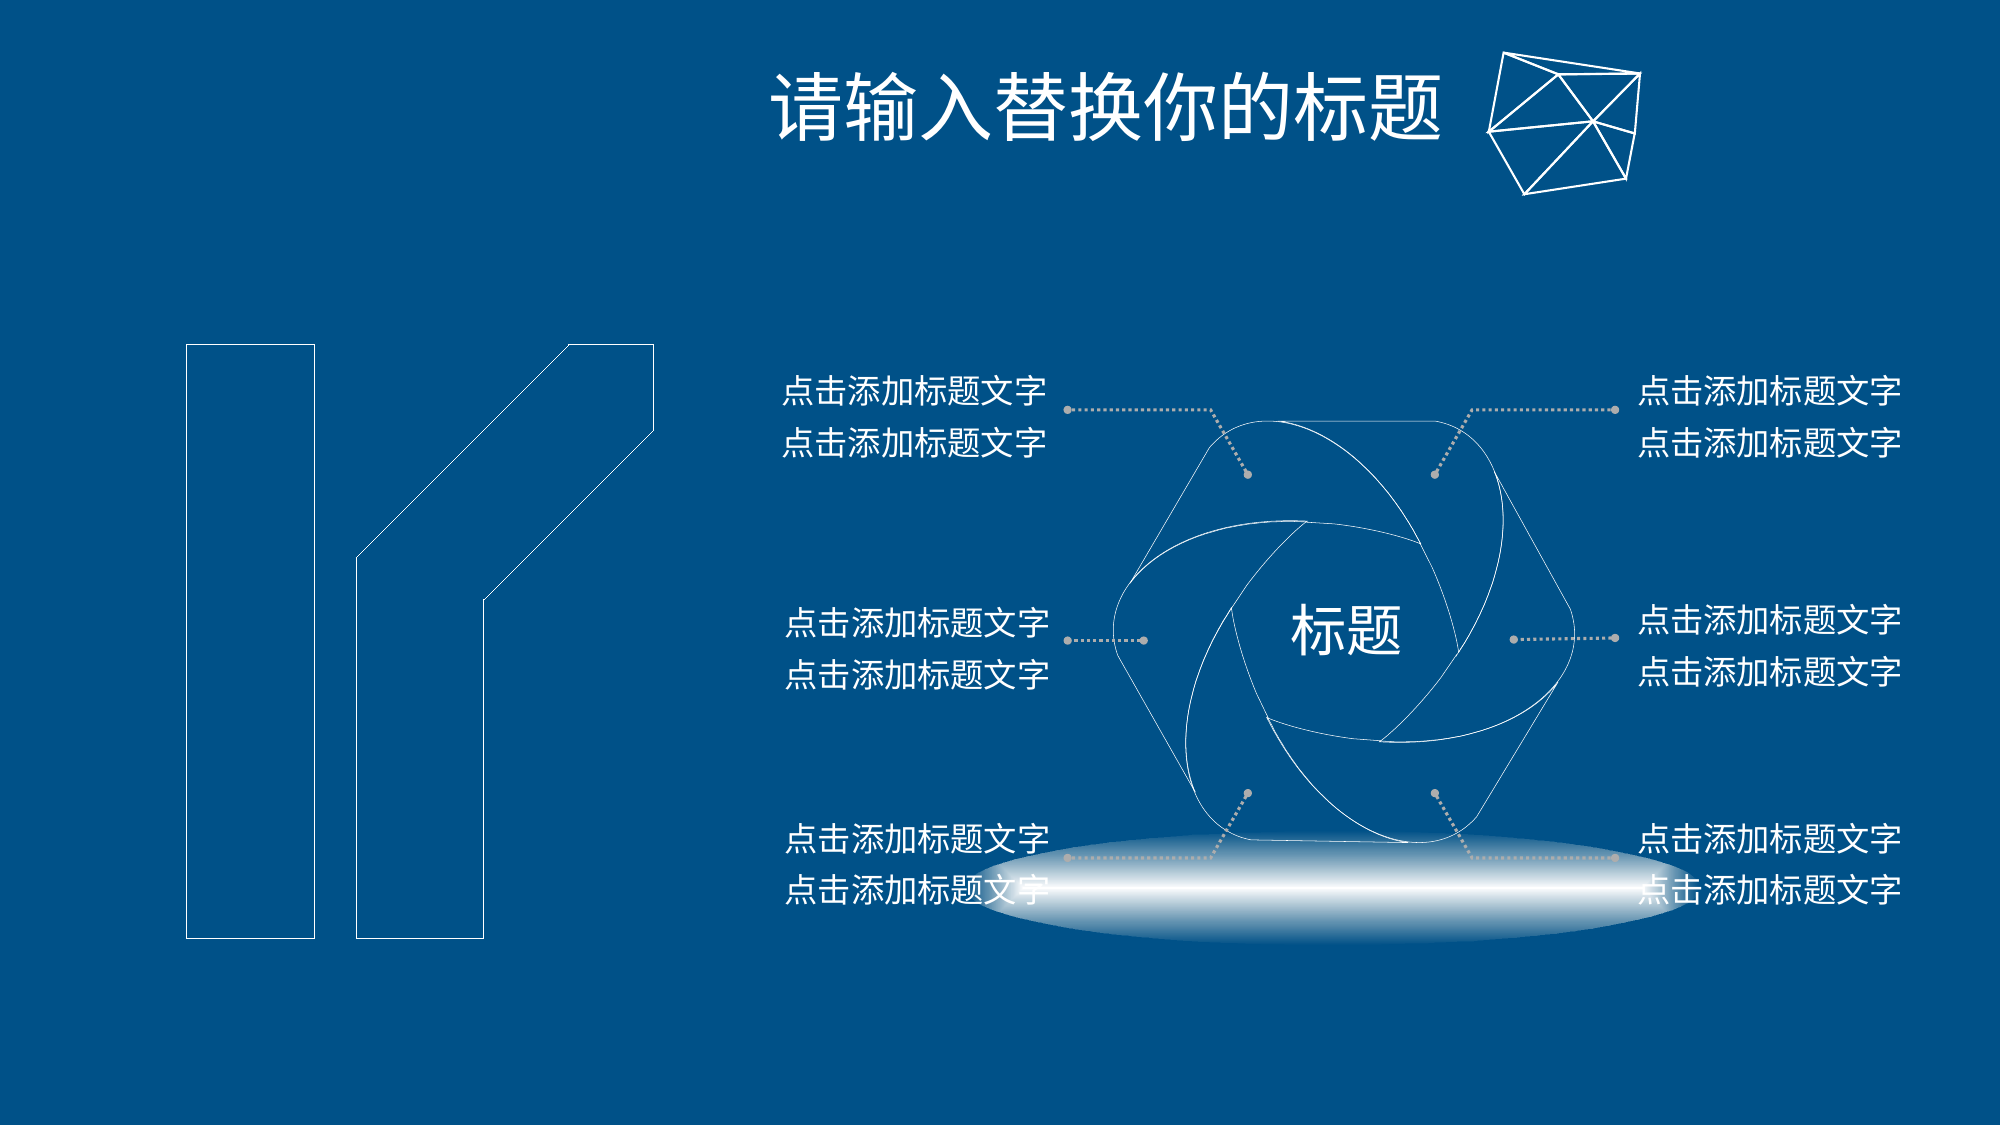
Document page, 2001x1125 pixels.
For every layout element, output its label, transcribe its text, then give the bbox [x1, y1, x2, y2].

text_box [186, 344, 315, 939]
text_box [1488, 52, 1641, 195]
text_box [356, 344, 654, 939]
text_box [700, 337, 2000, 945]
text_box 请输入替换你的标题 [753, 52, 1459, 158]
